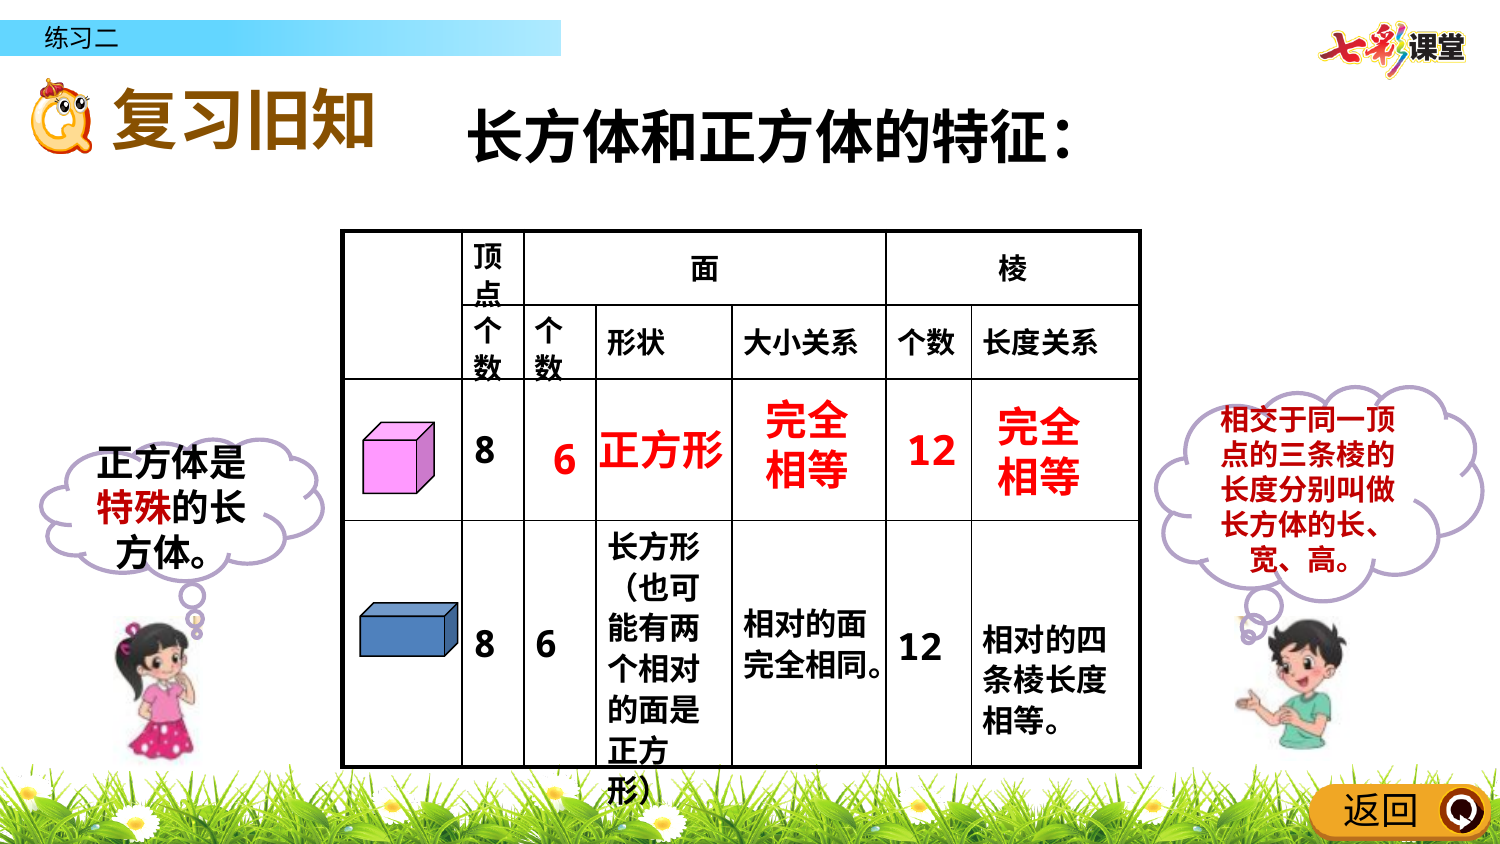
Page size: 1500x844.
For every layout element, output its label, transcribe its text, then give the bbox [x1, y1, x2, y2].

text_box 6 [537, 425, 584, 491]
table_cell 个数 [463, 306, 523, 378]
table_header 顶点 [463, 233, 523, 304]
table_cell [972, 380, 1138, 520]
text_box 正方形 [584, 416, 747, 553]
table_cell [733, 380, 885, 520]
table_cell 长度关系 [972, 306, 1138, 378]
table_cell [345, 380, 461, 520]
table_cell 6 [525, 521, 595, 765]
text_box 复习旧知 [100, 72, 404, 164]
table_cell 8 [463, 521, 523, 765]
table_cell 8 [463, 380, 523, 520]
text_box [360, 602, 458, 657]
table_cell 大小关系 [733, 306, 885, 378]
text_box 12 [891, 416, 983, 482]
table_header 面 [525, 233, 885, 304]
text_box 相交于同一顶点的三条棱的长度分别叫做长方体的长、宽、高。 [1153, 384, 1485, 615]
table_cell 长方形（也可能有两个相对的面是正方形） [597, 553, 731, 765]
text_box [363, 422, 435, 494]
table_cell [887, 380, 971, 520]
text_box 完全相等 [983, 393, 1128, 509]
text_box 长方体和正方体的特征： [446, 88, 1125, 183]
table_header 棱 [887, 233, 1138, 304]
table_cell [597, 380, 731, 416]
table_cell 12 [887, 521, 971, 765]
table_cell 形状 [597, 306, 731, 378]
table_cell [345, 521, 461, 765]
table_cell [525, 380, 595, 520]
picture [1316, 20, 1468, 80]
table_cell 相对的面完全相同。 [733, 521, 885, 765]
text_box 正方体是特殊的长方体。 [38, 437, 325, 616]
table_header [345, 233, 461, 378]
table_cell 相对的四条棱长度相等。 [972, 521, 1138, 765]
picture [31, 78, 92, 154]
picture [0, 616, 1500, 844]
text_box 完全相等 [751, 385, 884, 501]
table_cell 个数 [525, 306, 595, 378]
table_cell 个数 [887, 306, 971, 378]
picture [1233, 616, 1351, 761]
